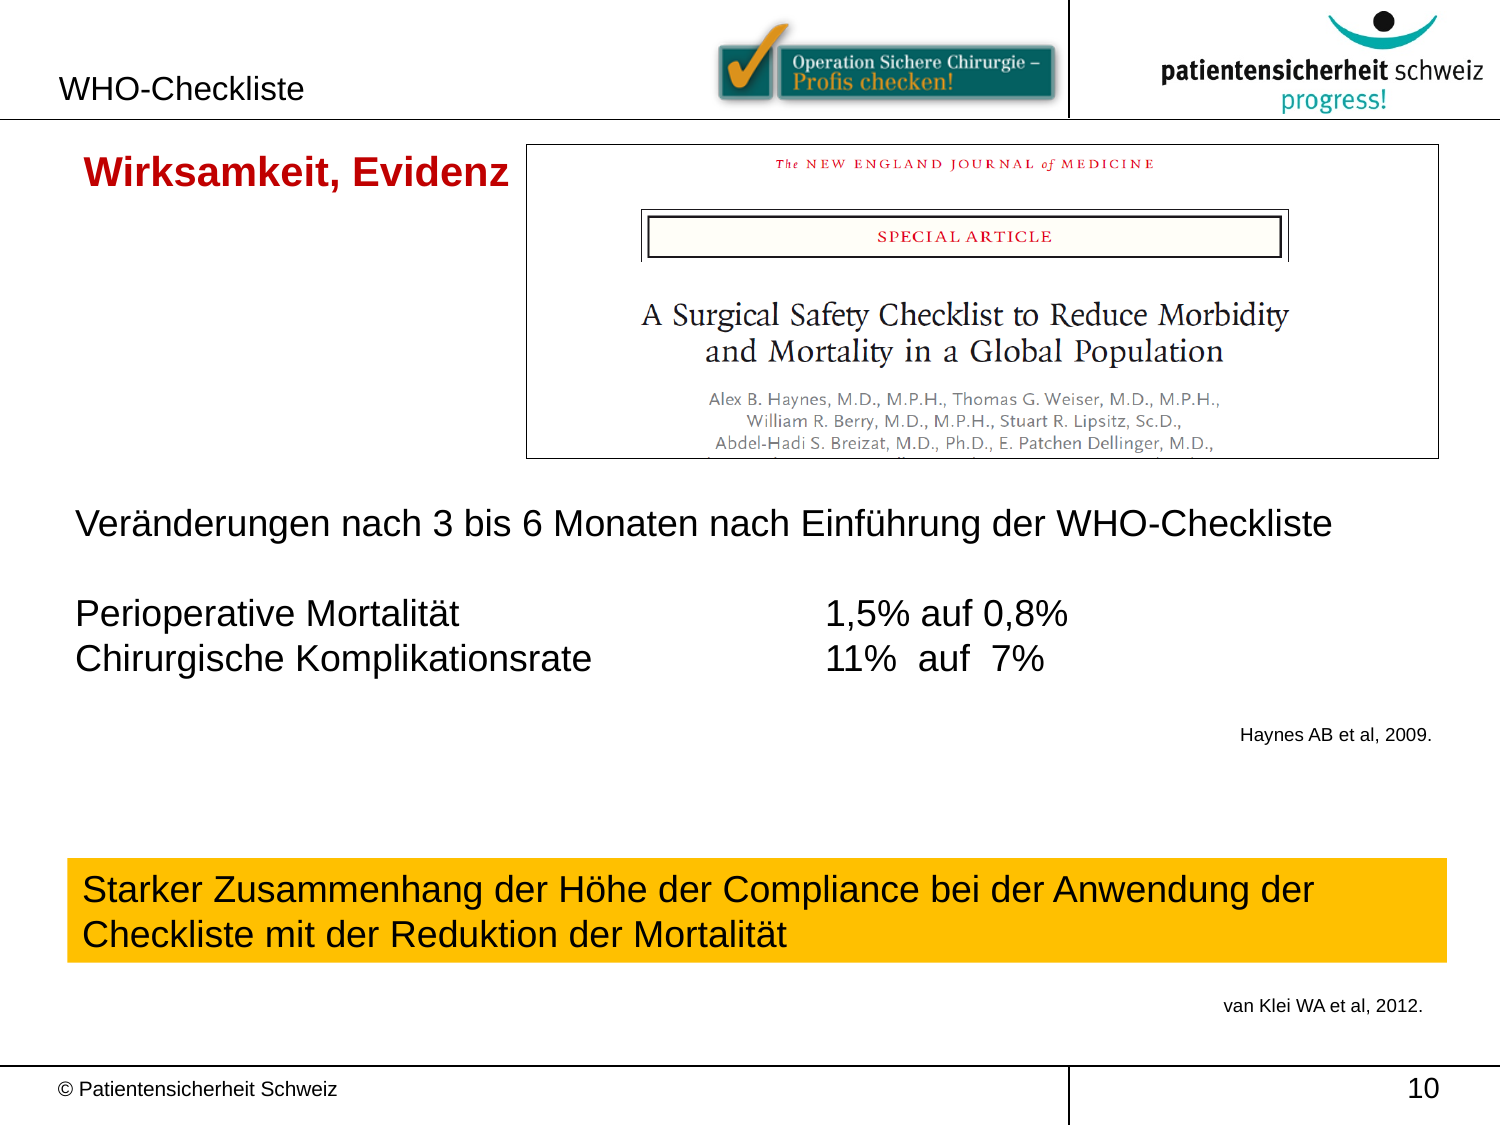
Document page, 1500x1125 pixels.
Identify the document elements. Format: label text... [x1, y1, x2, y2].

picture [1162, 11, 1483, 114]
list WHO-Checkliste [0, 0, 1069, 119]
text_box Wirksamkeit, Evidenz [68, 137, 525, 202]
text_box Starker Zusammenhang der Höhe der Compliance bei der Anwendung der Checkliste mit der Reduktion der Mortalität [67, 858, 1447, 963]
slide_number © Patientensicherheit Schweiz [57, 761, 584, 1125]
text_box Haynes AB et al, 2009. [129, 715, 1447, 753]
text_box Veränderungen nach 3 bis 6 Monaten nach Einführung der WHO-Checkliste Perioperative Mortalität 1,5% auf 0,8% Chirurgische Komplikationsrate 11% auf 7% [60, 491, 1440, 732]
list van Klei WA et al, 2012. [584, 986, 1444, 1125]
picture [526, 143, 1439, 459]
